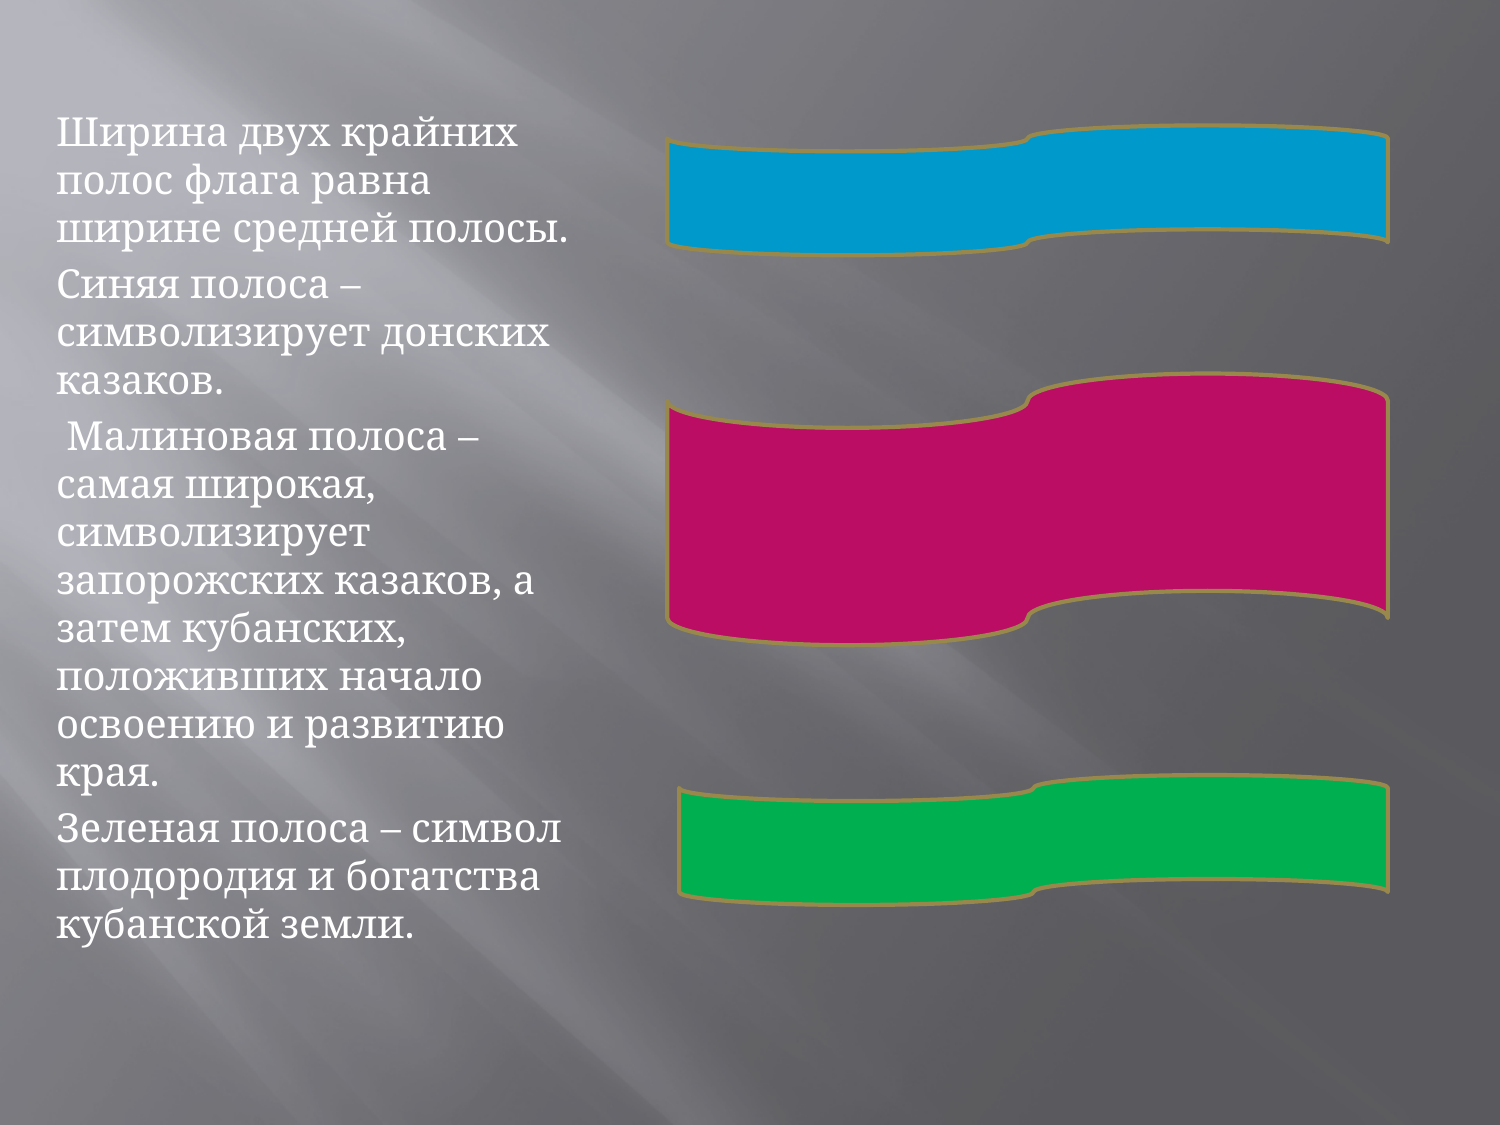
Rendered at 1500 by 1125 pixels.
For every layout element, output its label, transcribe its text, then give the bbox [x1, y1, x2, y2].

text_box [677, 772, 1390, 908]
text_box [665, 123, 1390, 258]
list Ширина двух крайних полос флага равна ширине средней полосы. Синяя полоса – символизирует донских казаков. Малиновая полоса – самая широкая, символизирует запорожских казаков, а затем кубанских, положивших начало освоению и развитию края. Зеленая полоса – символ плодородия и богатства кубанской земли. [41, 42, 585, 1005]
text_box [665, 371, 1390, 648]
